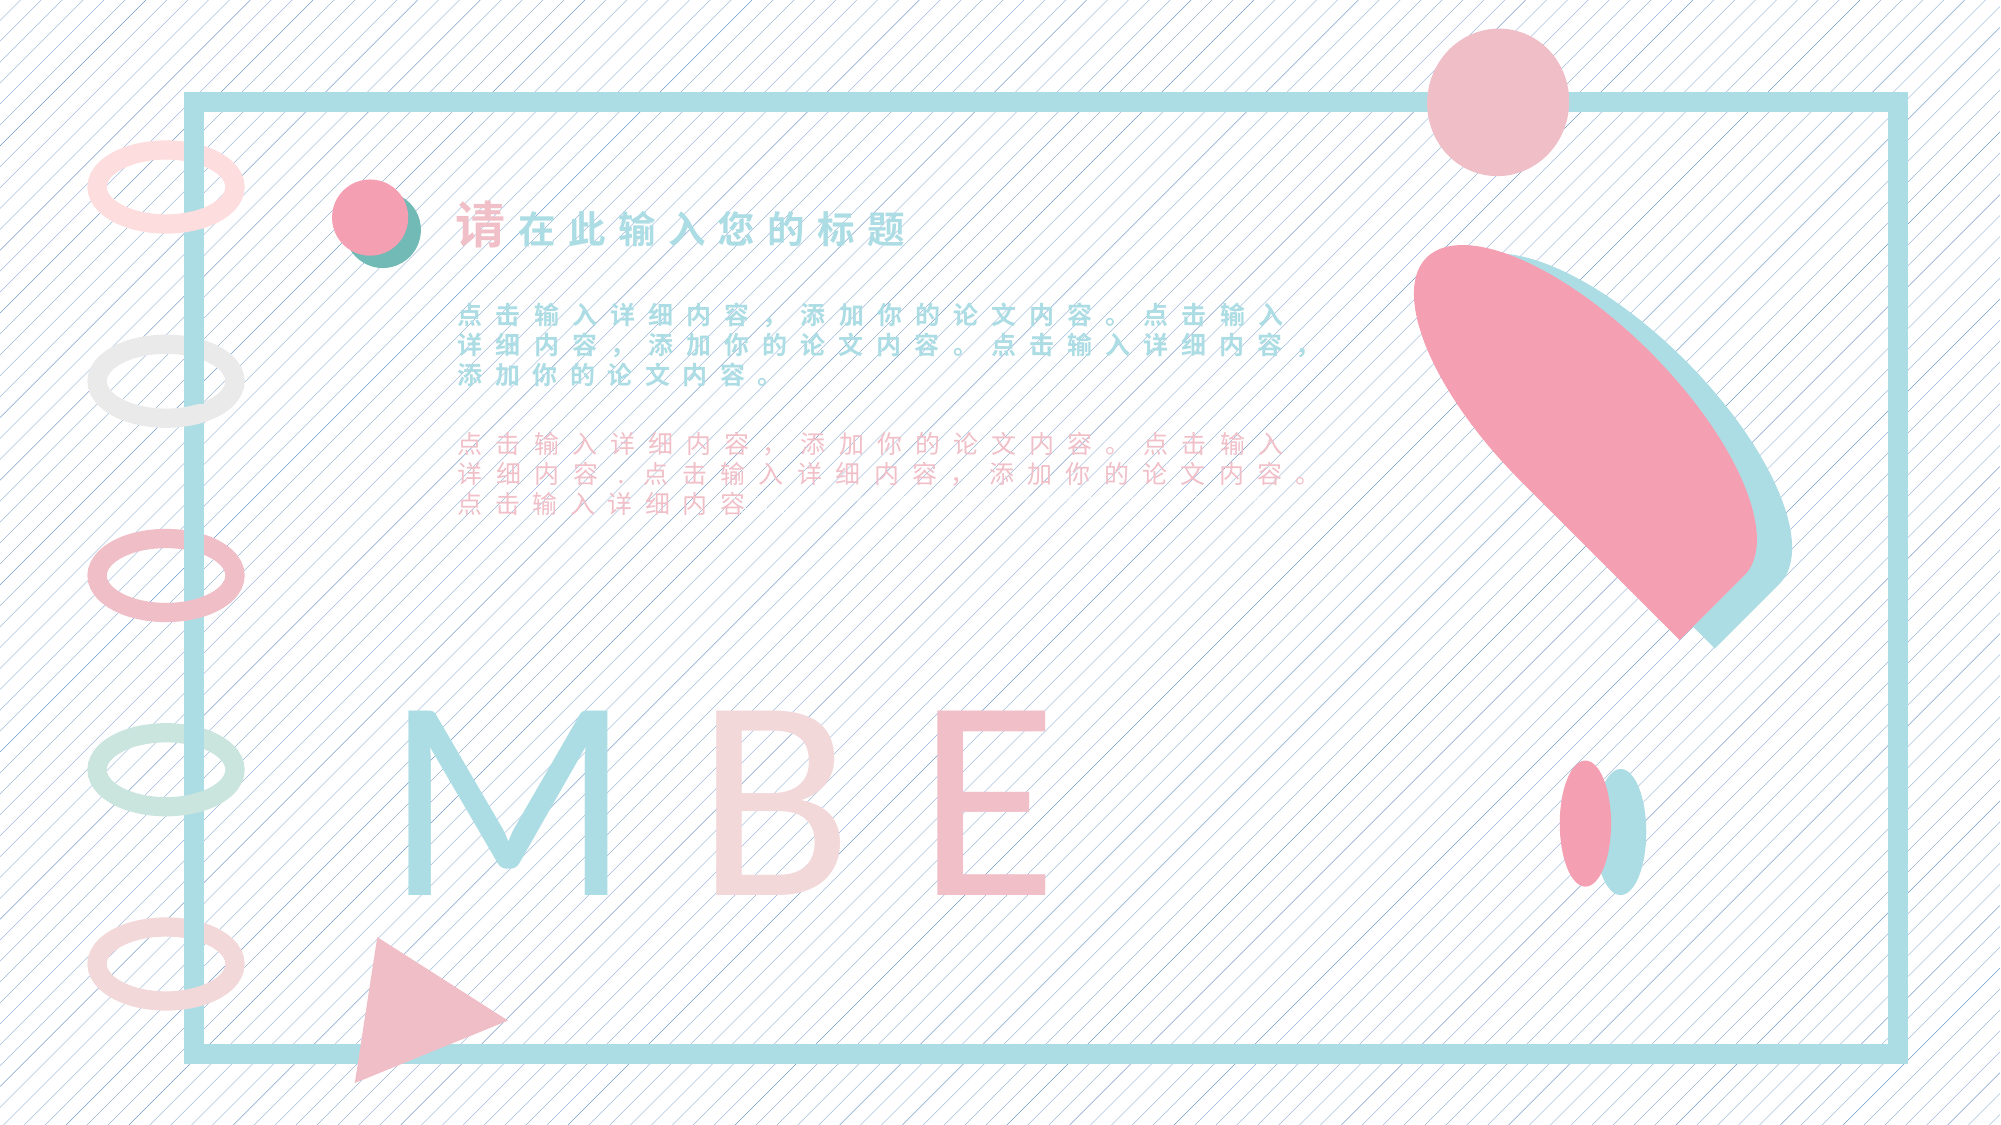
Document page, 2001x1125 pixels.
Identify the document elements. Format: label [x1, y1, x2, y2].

text_box [1494, 191, 1712, 896]
text_box [1426, 27, 1571, 101]
text_box [353, 1054, 429, 1085]
text_box [96, 101, 1899, 1054]
text_box [331, 179, 1308, 556]
